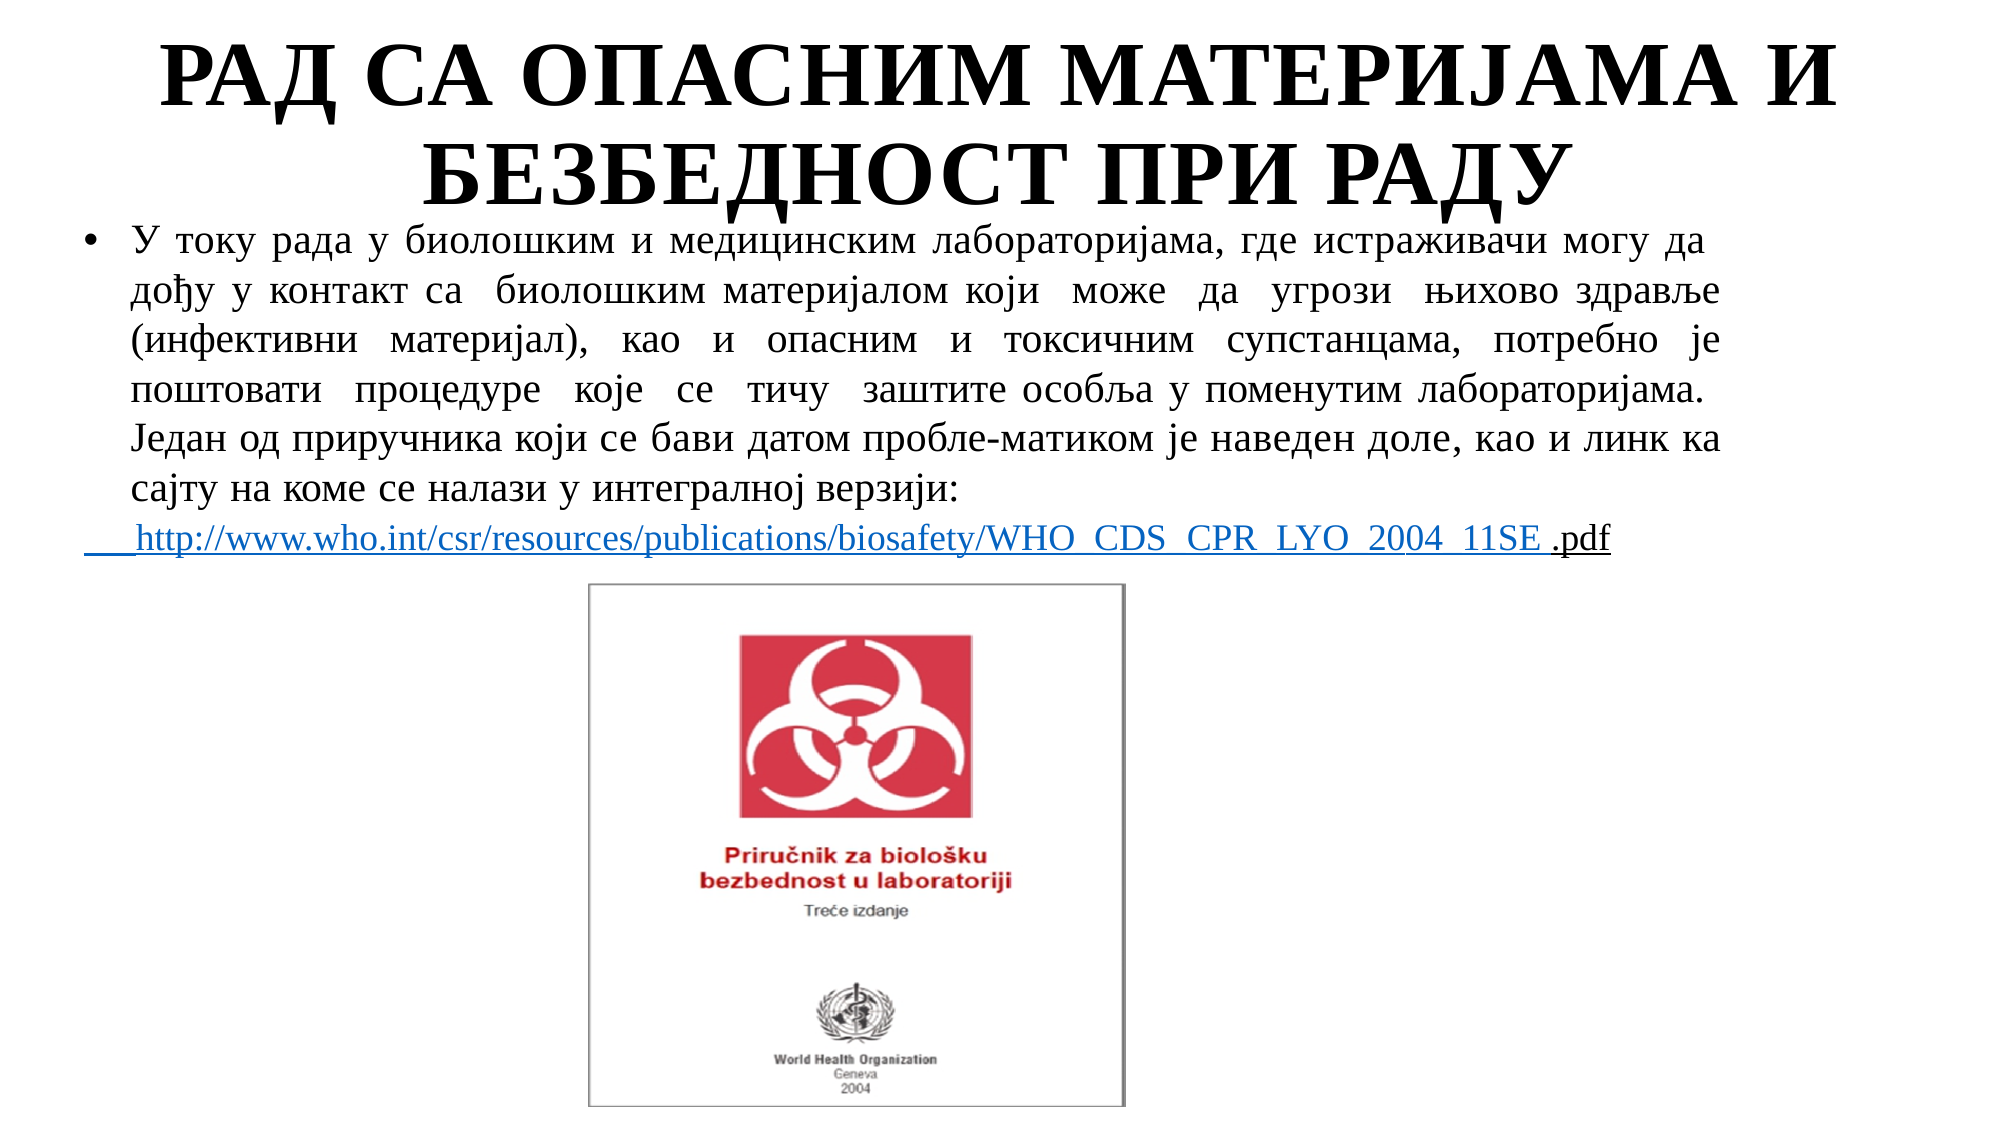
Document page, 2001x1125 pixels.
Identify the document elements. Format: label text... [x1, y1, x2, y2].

title РАД СА ОПАСНИМ МАТЕРИЈАМА И БЕЗБЕДНОСТ ПРИ РАДУ [137, 18, 1863, 206]
picture [588, 582, 1126, 1107]
list У току рада у биолошким и медицинским лабораторијама, где истраживачи могу да дођу у контакт са биолошким материјалом који може да угрози њихово здравље (инфективни материјал), као и опасним и токсичним супстанцама, потребно је поштовати процедуре које се тичу заштите особља у поменутим лабораторијама. Један од приручника који се бави датом пробле-матиком је наведен доле, као и линк ка сајту на коме се налази у интегралној верзији: http://www.who.int/csr/resources/publications/biosafety/WHO_CDS_CPR_LYO_2004_11SE .pdf [0, 206, 1863, 1014]
